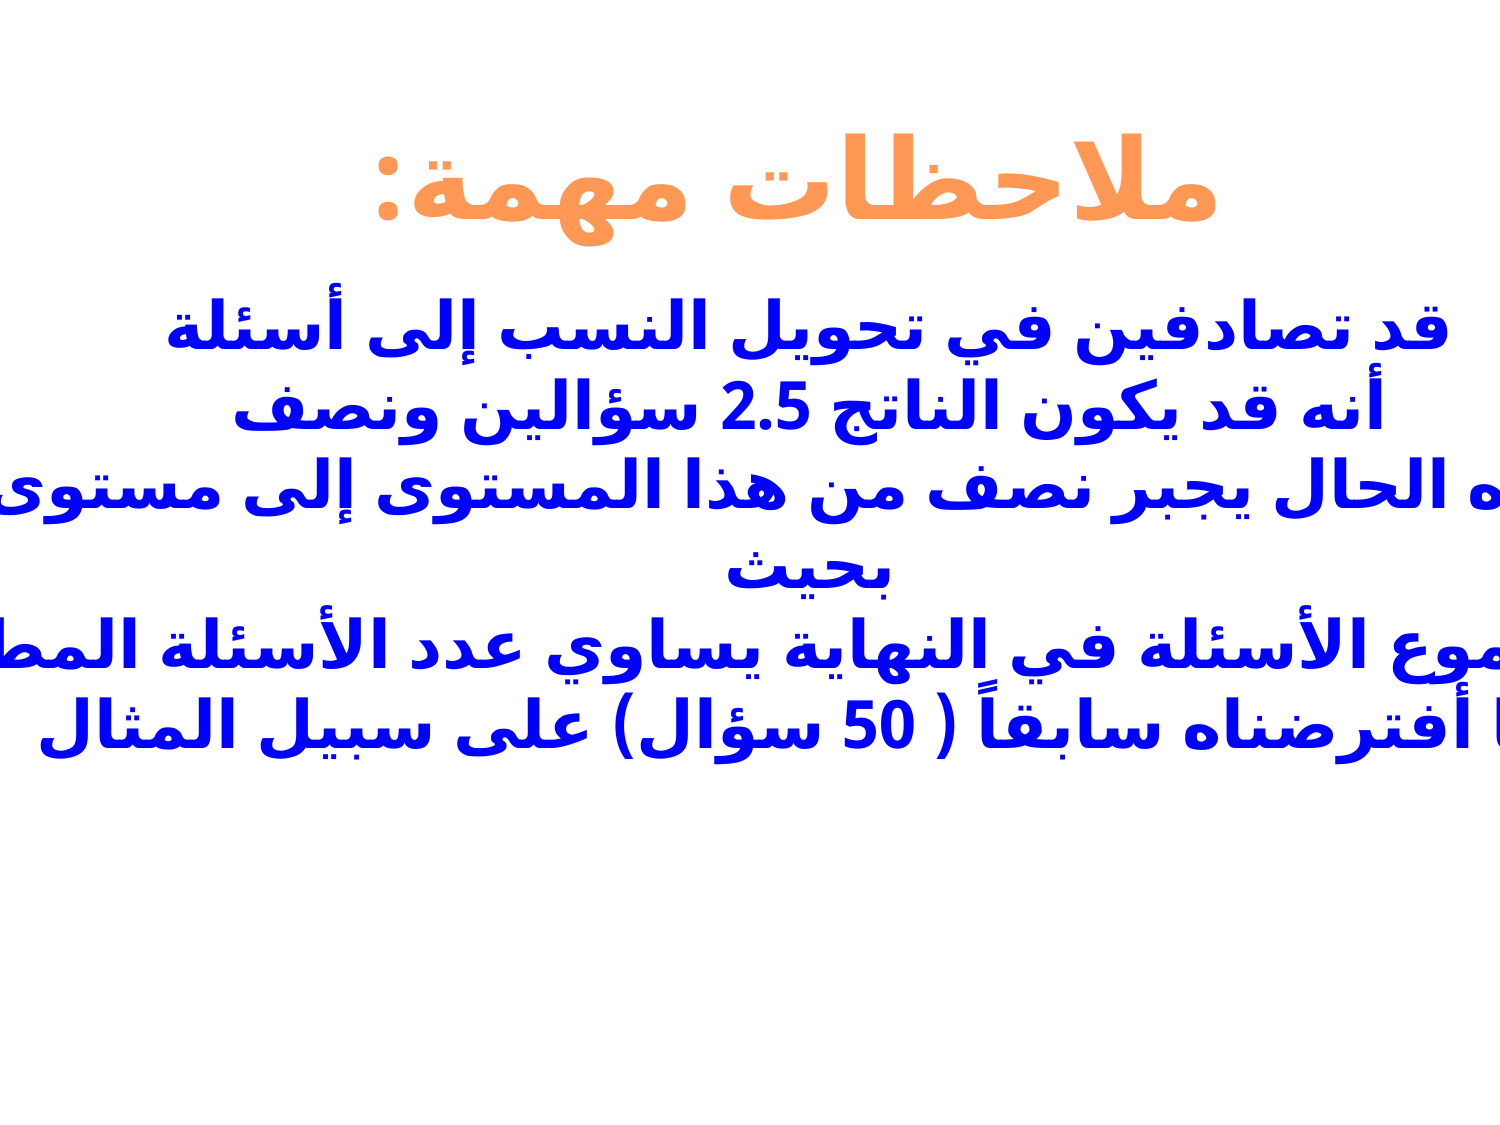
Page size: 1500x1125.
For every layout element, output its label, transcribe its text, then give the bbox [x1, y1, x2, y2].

text_box قد تصادفين في تحويل النسب إلى أسئلة أنه قد يكون الناتج 2.5 سؤالين ونصف وفي هذه الحال يجبر نصف من هذا المستوى إلى مستوى أخر بحيث يكون مجموع الأسئلة في النهاية يساوي عدد الأسئلة المطروحة كما أفترضناه سابقاً ( 50 سؤال) على سبيل المثال [0, 274, 1500, 770]
text_box ملاحظات مهمة: [355, 99, 1240, 250]
